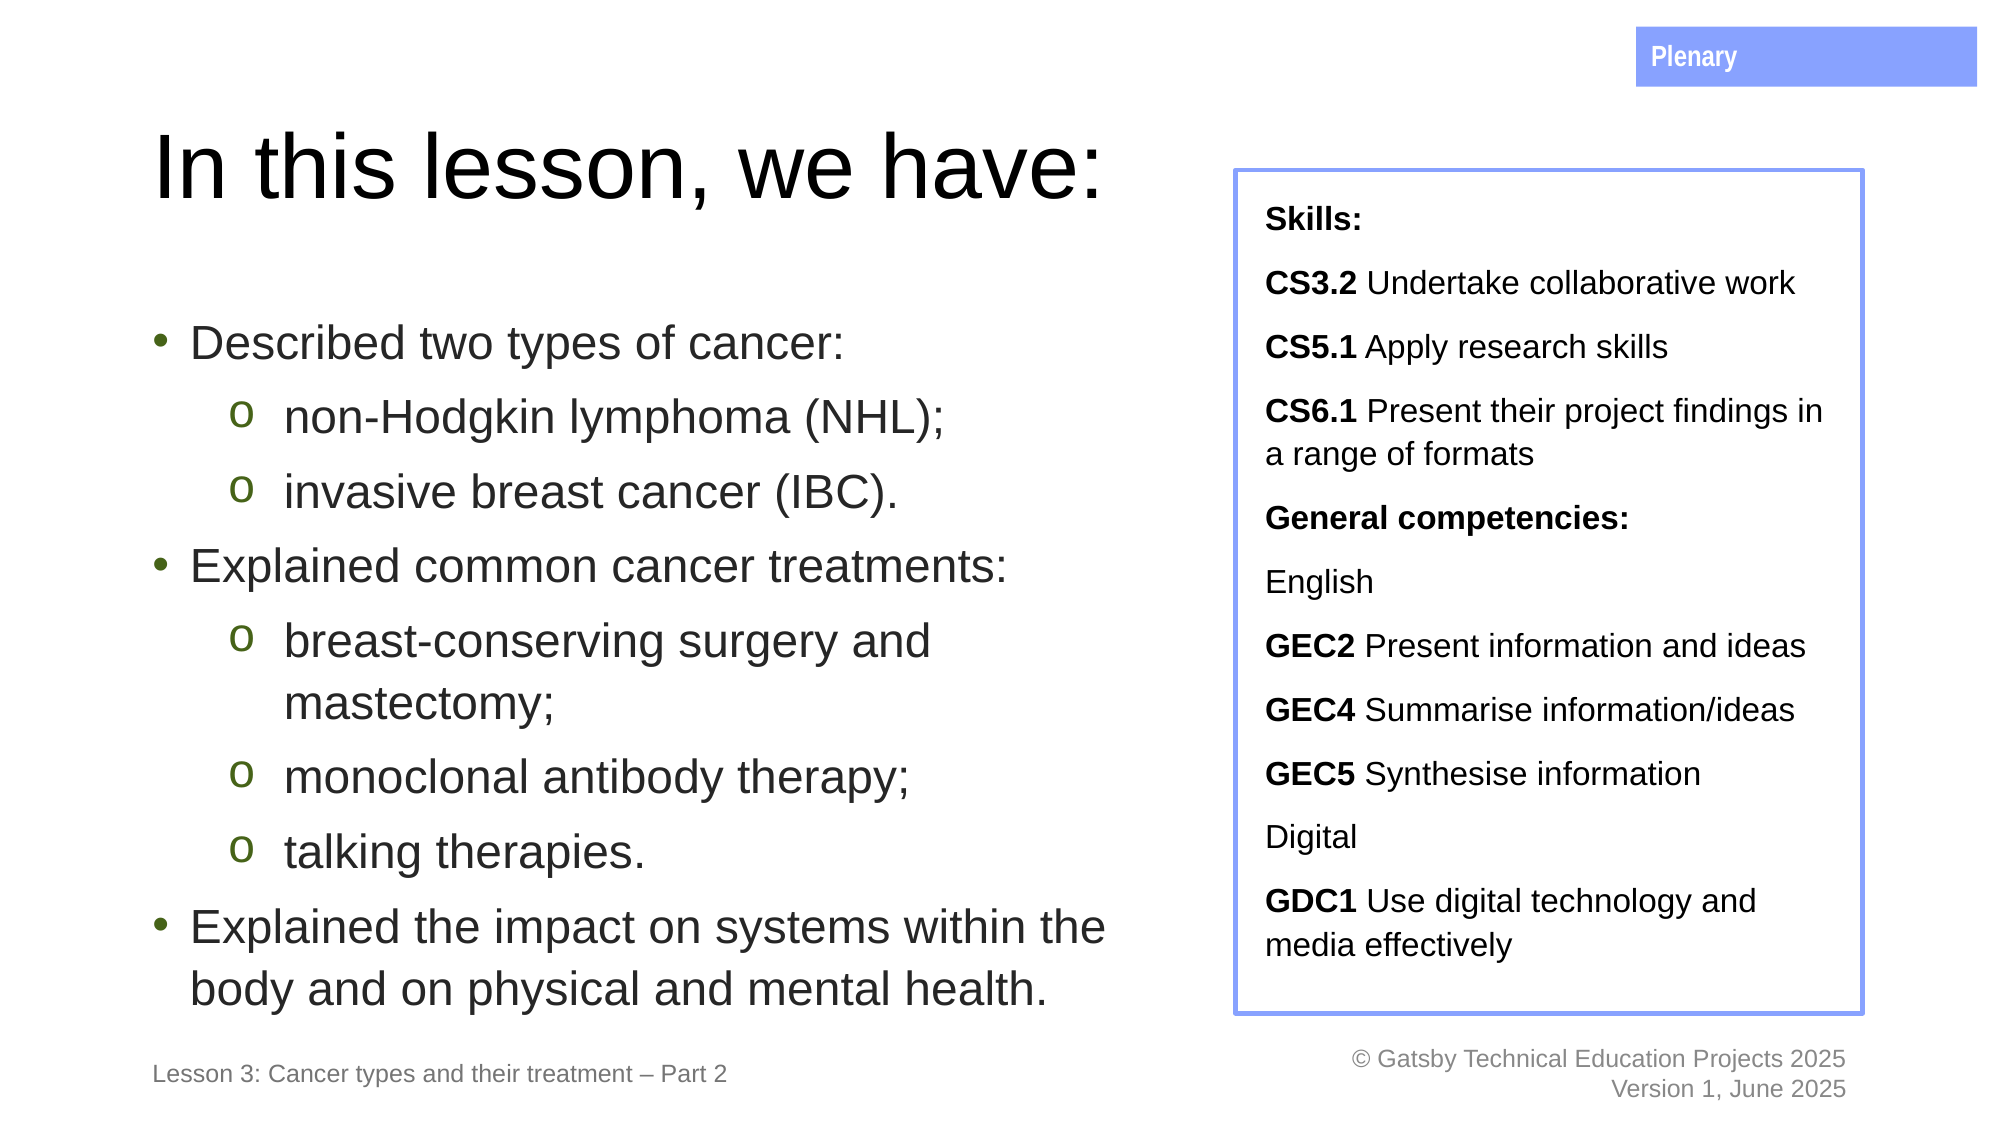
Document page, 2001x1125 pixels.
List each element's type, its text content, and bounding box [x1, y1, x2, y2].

text_box Described two types of cancer: non-Hodgkin lymphoma (NHL); invasive breast cancer (IBC). Explained common cancer treatments: breast-conserving surgery and mastectomy; monoclonal antibody therapy; talking therapies. Explained the impact on systems within the body and on physical and mental health. [137, 299, 1200, 1014]
title In this lesson, we have: [137, 59, 1863, 278]
list Skills: CS3.2 Undertake collaborative work CS5.1 Apply research skills CS6.1 Present their project findings in a range of formats General competencies: English GEC2 Present information and ideas GEC4 Summarise information/ideas GEC5 Synthesise information Digital GDC1 Use digital technology and media effectively [1233, 168, 1865, 1016]
list Plenary [1636, 26, 1978, 87]
